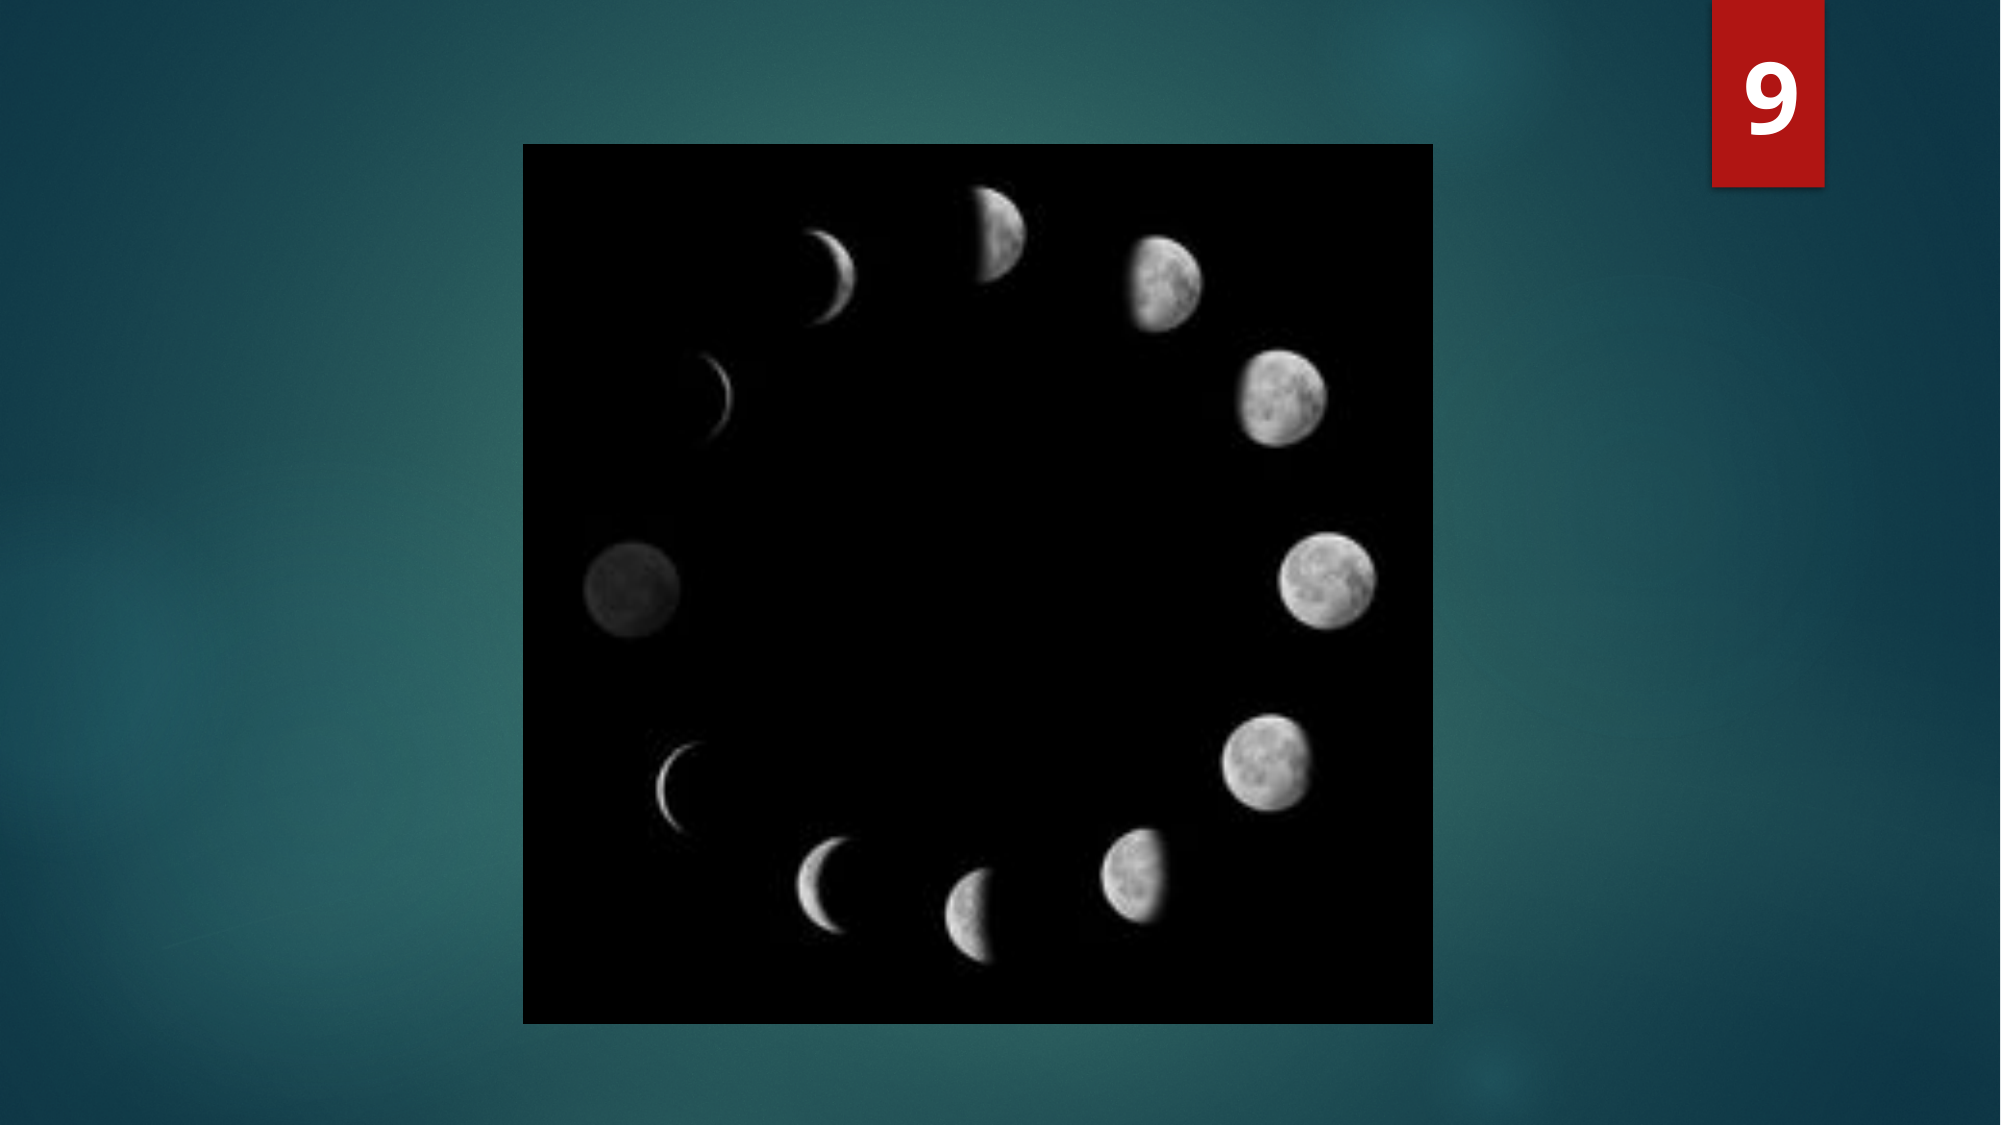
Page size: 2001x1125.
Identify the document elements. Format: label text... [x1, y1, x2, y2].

picture [0, 0, 1576, 1125]
text_box 9 [1728, 26, 1917, 162]
